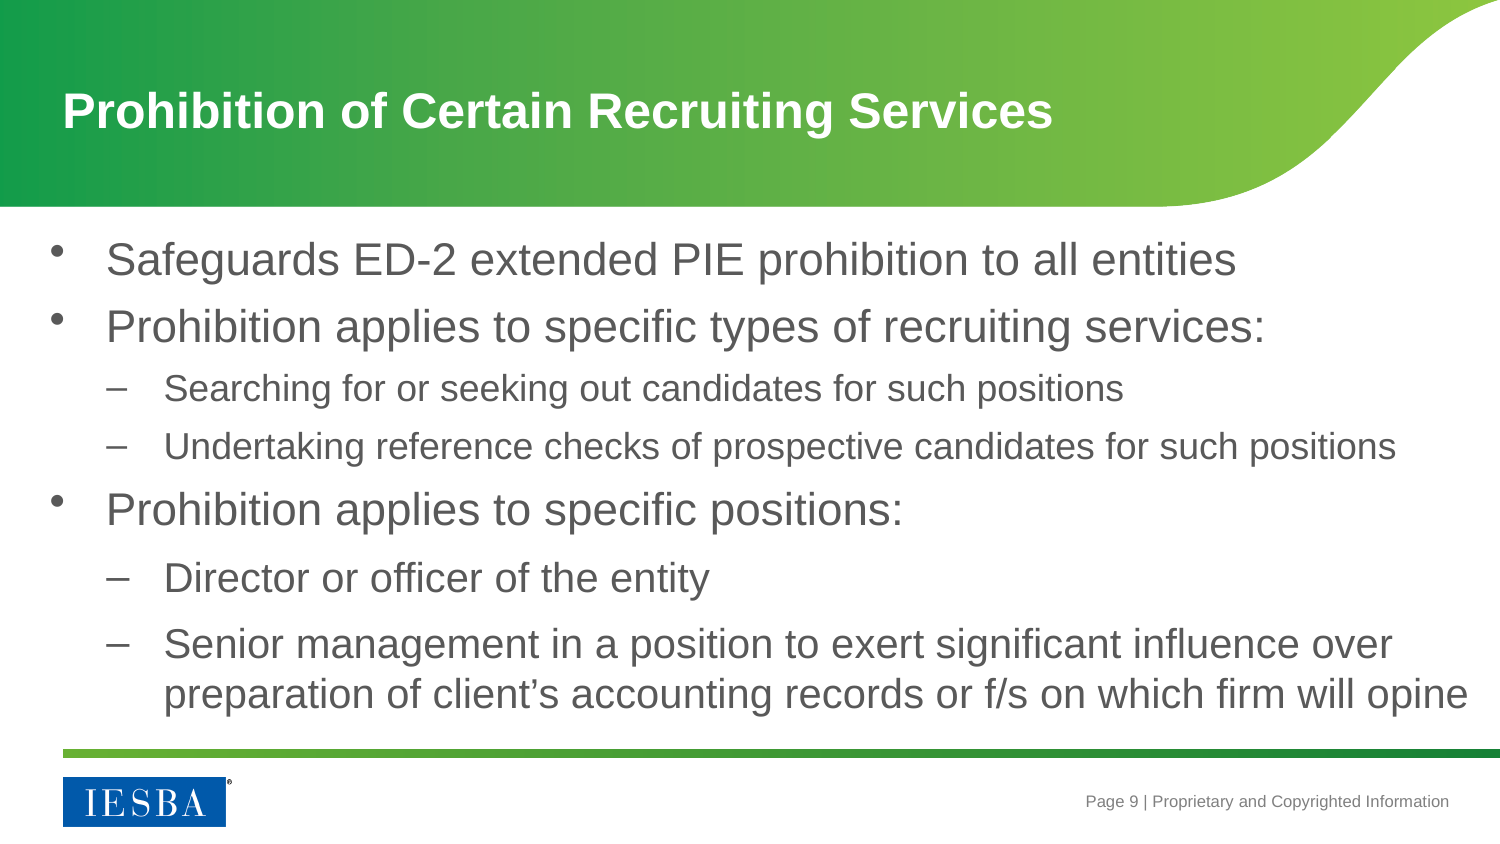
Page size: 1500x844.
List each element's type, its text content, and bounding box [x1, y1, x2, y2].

picture [0, 0, 1500, 207]
title Prohibition of Certain Recruiting Services [62, 75, 1300, 142]
list Safeguards ED-2 extended PIE prohibition to all entities Prohibition applies to specific types of recruiting services: Searching for or seeking out candidates for such positions Undertaking reference checks of prospective candidates for such positions Prohibition applies to specific positions: Director or officer of the entity Senior management in a position to exert significant influence over preparation of client’s accounting records or f/s on which firm will opine [34, 221, 1497, 748]
picture [63, 777, 232, 827]
